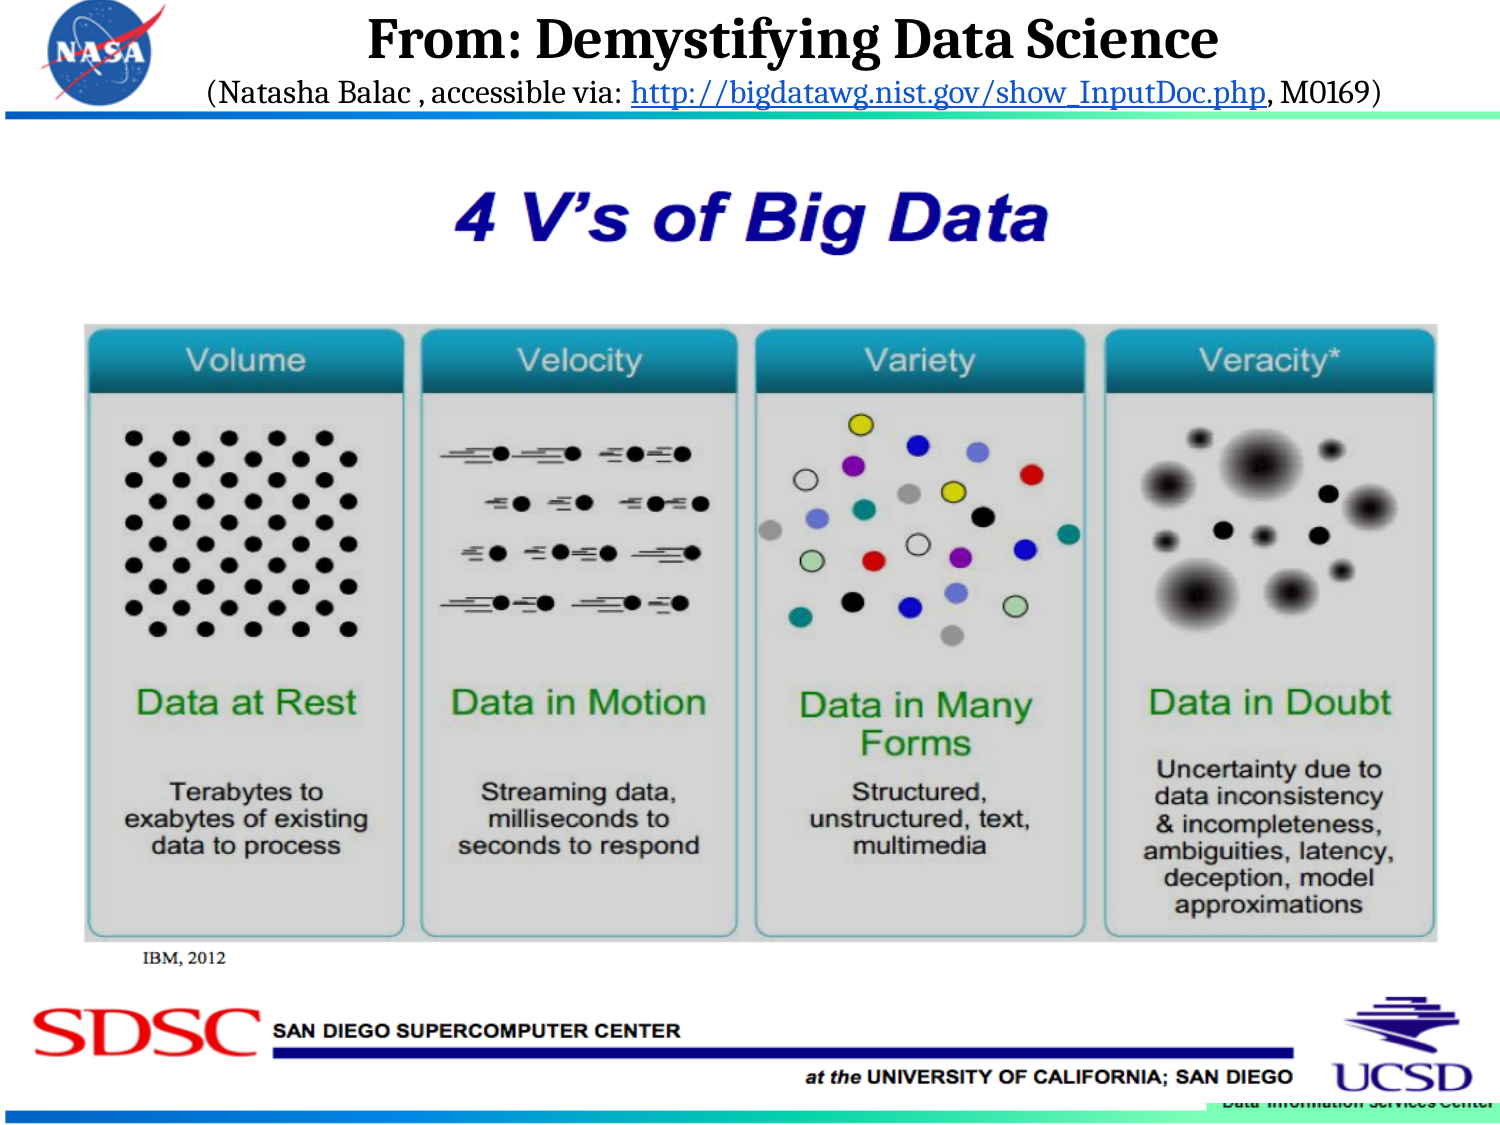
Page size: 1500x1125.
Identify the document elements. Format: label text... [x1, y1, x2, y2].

text_box From: Demystifying Data Science (Natasha Balac , accessible via: http://bigdatawg.nist.gov/show_InputDoc.php, M0169) [139, 0, 1449, 118]
picture [0, 148, 1500, 1103]
text_box [4, 0, 1500, 148]
text_box [4, 1110, 1500, 1125]
